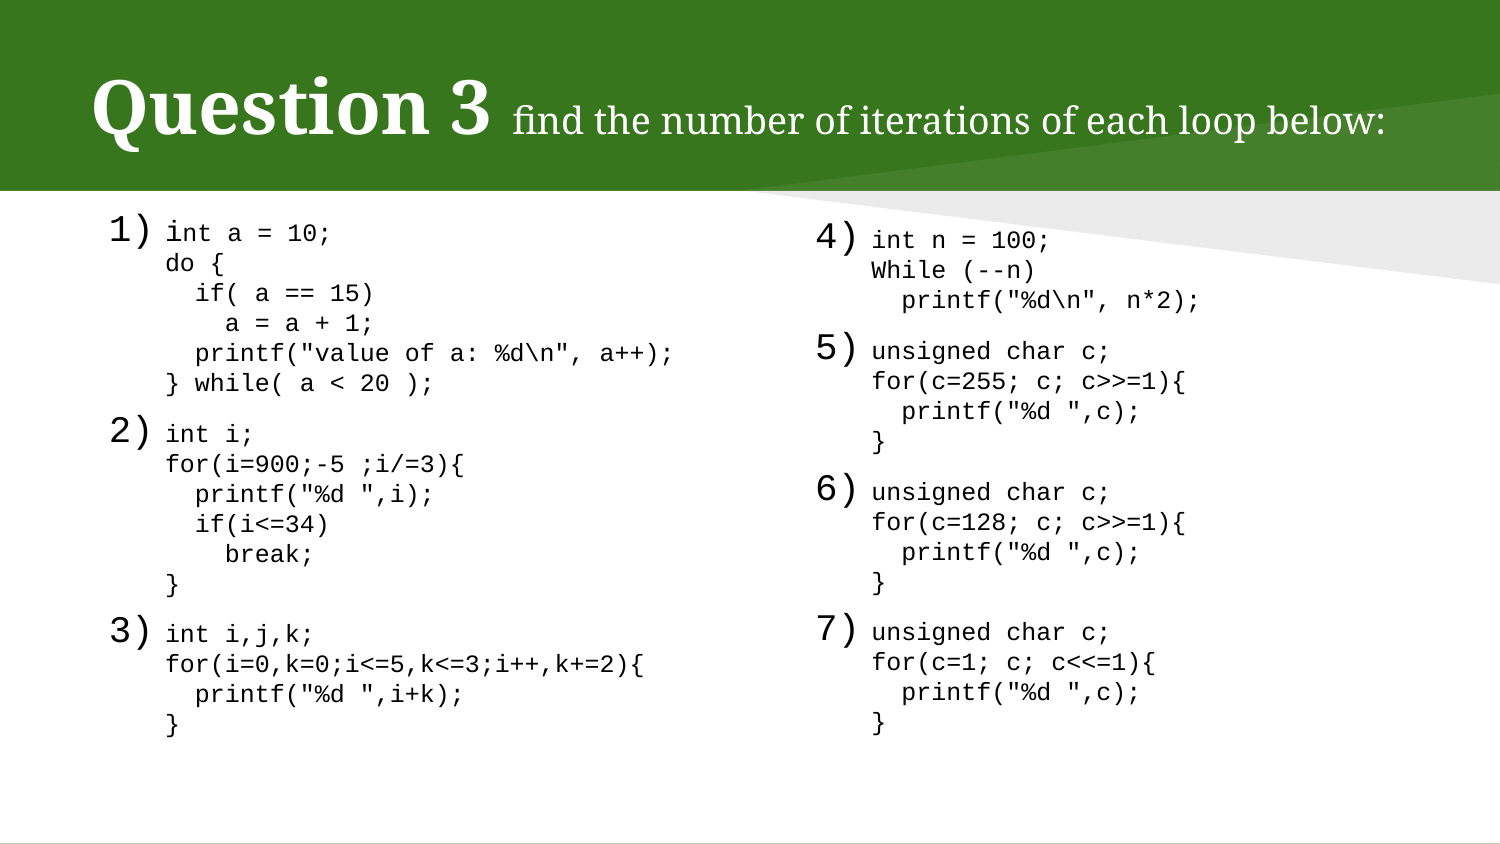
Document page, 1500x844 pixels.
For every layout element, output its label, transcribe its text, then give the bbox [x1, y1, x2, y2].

list int a = 10; do { if( a == 15) a = a + 1; printf("value of a: %d\n", a++); } while( a < 20 ); int i; for(i=900;-5 ;i/=3){ printf("%d ",i); if(i<=34) break; } int i,j,k; for(i=0,k=0;i<=5,k<=3;i++,k+=2){ printf("%d ",i+k); } [75, 196, 719, 808]
list int n = 100; While (--n) printf("%d\n", n*2); unsigned char c; for(c=255; c; c>>=1){ printf("%d ",c); } unsigned char c; for(c=128; c; c>>=1){ printf("%d ",c); } unsigned char c; for(c=1; c; c<<=1){ printf("%d ",c); } [781, 208, 1425, 821]
title Question 3 find the number of iterations of each loop below: [75, 33, 1425, 175]
